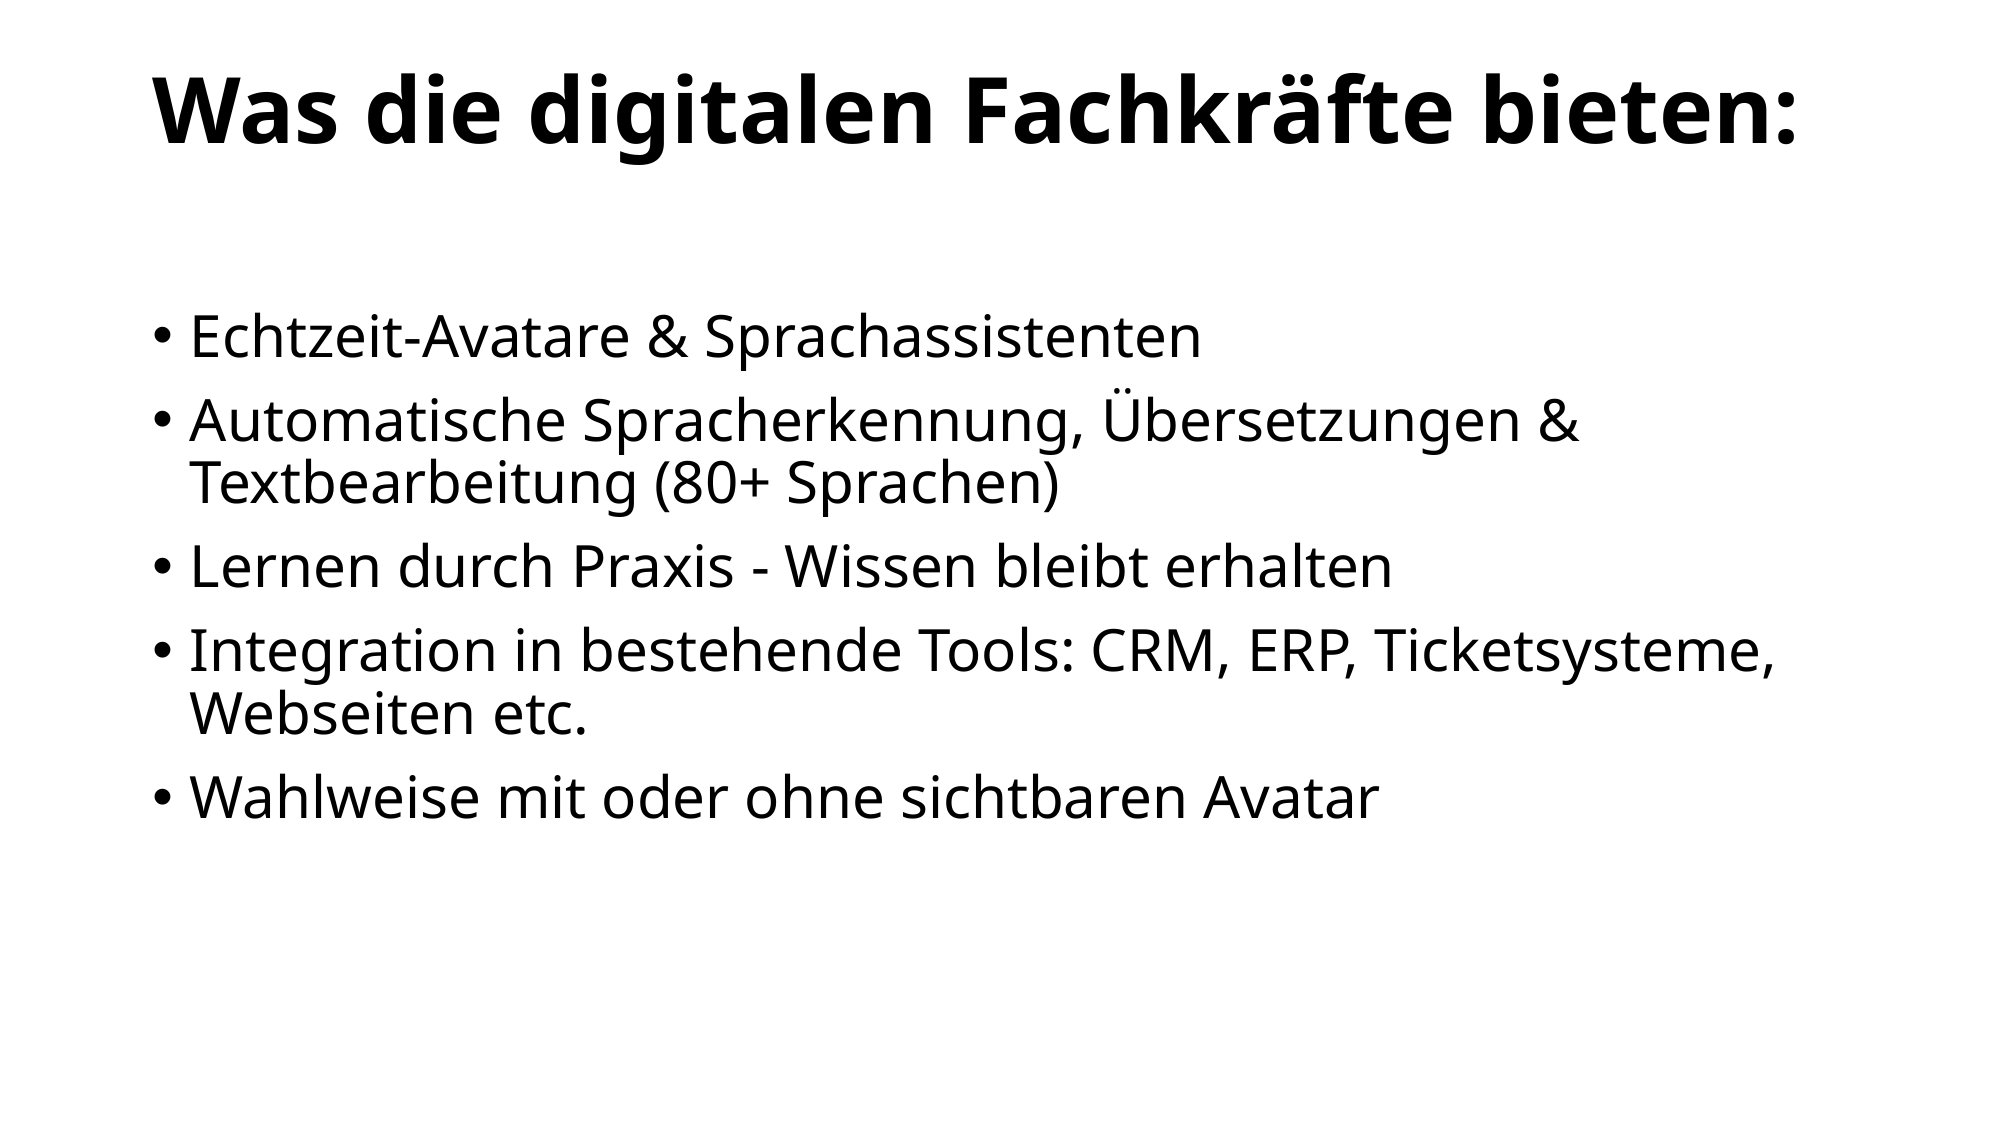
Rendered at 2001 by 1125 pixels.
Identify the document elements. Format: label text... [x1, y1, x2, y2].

list Echtzeit-Avatare & Sprachassistenten Automatische Spracherkennung, Übersetzungen & Textbearbeitung (80+ Sprachen) Lernen durch Praxis - Wissen bleibt erhalten Integration in bestehende Tools: CRM, ERP, Ticketsysteme, Webseiten etc. Wahlweise mit oder ohne sichtbaren Avatar [137, 299, 1863, 1014]
title Was die digitalen Fachkräfte bieten: [137, 59, 1863, 278]
